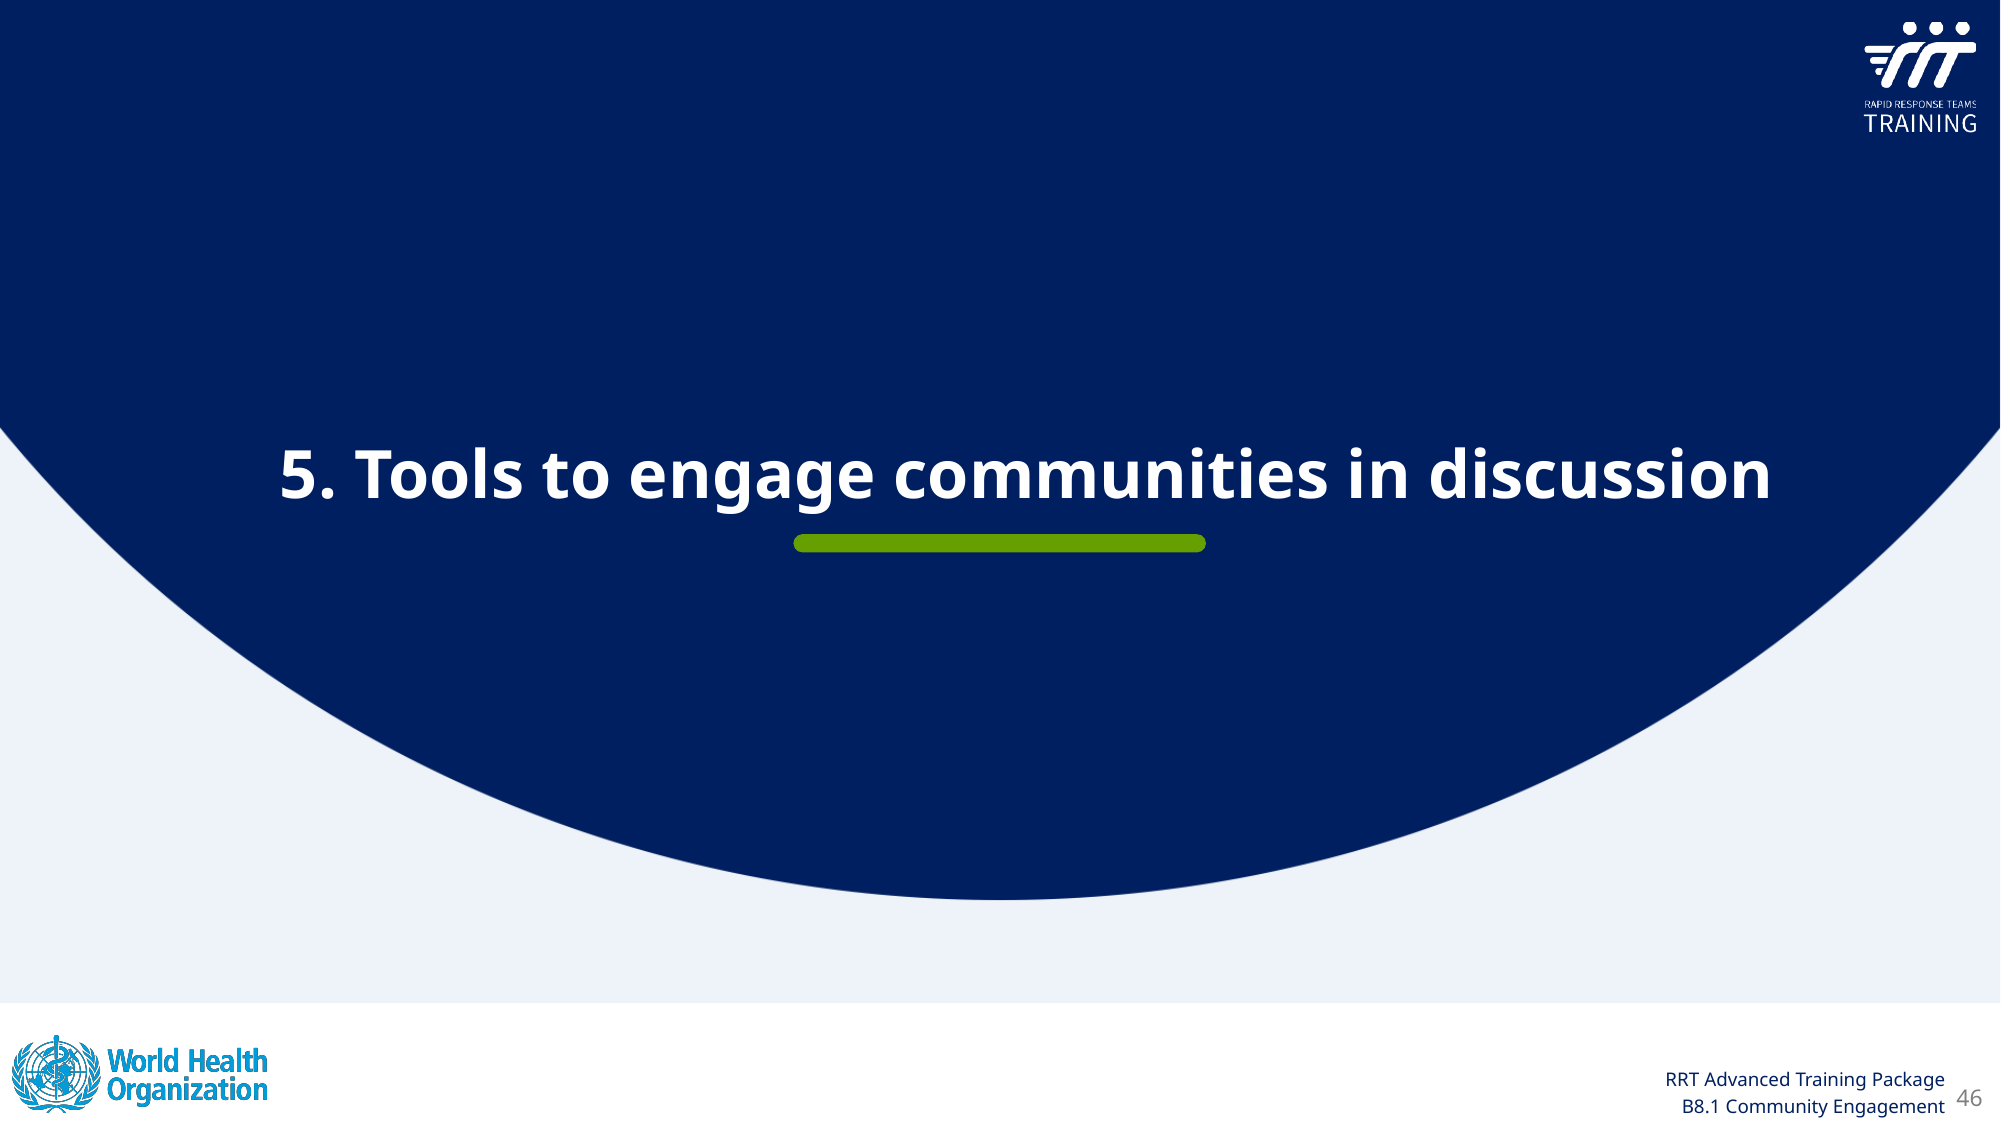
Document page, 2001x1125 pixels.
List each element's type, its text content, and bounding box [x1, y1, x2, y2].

picture [34, 1054, 43, 1078]
picture [0, 0, 2001, 1003]
picture [12, 1083, 48, 1113]
picture [22, 1062, 26, 1077]
text_box 5. Tools to engage communities in discussion [96, 323, 1958, 631]
picture [24, 1054, 36, 1087]
picture [40, 1062, 47, 1070]
picture [59, 1035, 267, 1113]
picture [46, 1056, 54, 1062]
picture [36, 1088, 78, 1105]
picture [50, 1108, 62, 1113]
picture [71, 1053, 90, 1091]
picture [12, 1035, 54, 1068]
picture [30, 1083, 37, 1091]
